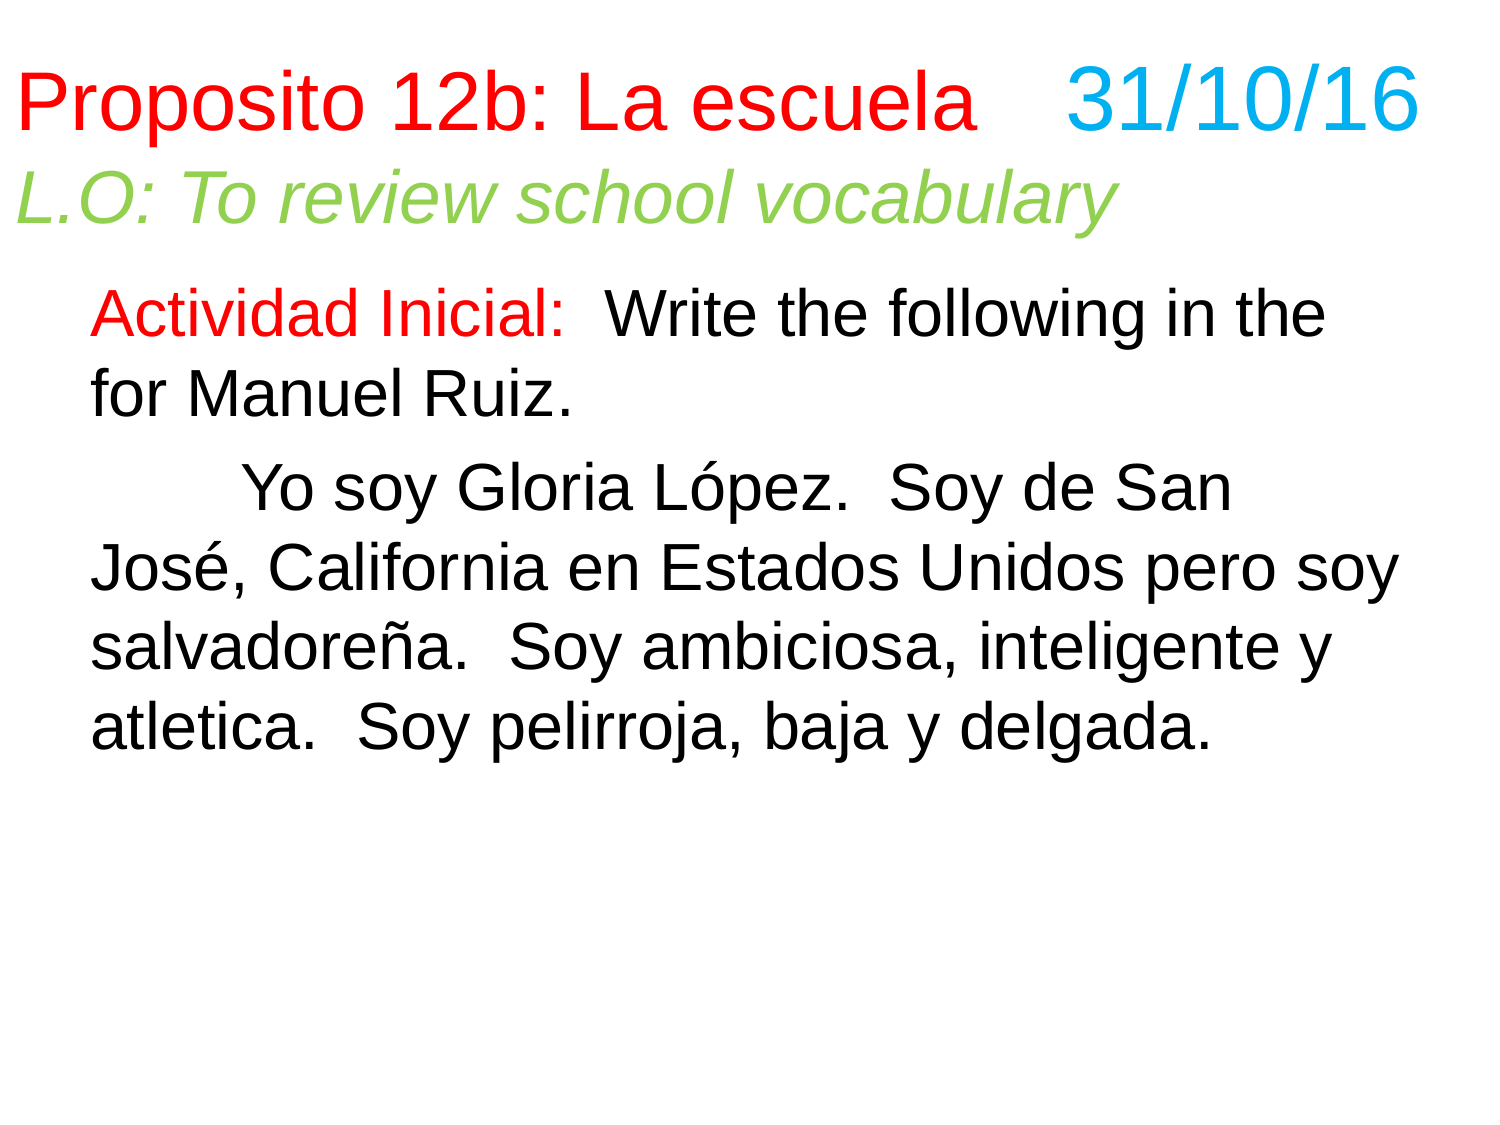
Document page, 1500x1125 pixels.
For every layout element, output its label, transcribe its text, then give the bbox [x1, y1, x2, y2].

list Actividad Inicial: Write the following in the for Manuel Ruiz. Yo soy Gloria López. Soy de San José, California en Estados Unidos pero soy salvadoreña. Soy ambiciosa, inteligente y atletica. Soy pelirroja, baja y delgada. [75, 262, 1425, 1005]
title Proposito 12b: La escuela 31/10/16 L.O: To review school vocabulary [0, 45, 1500, 233]
